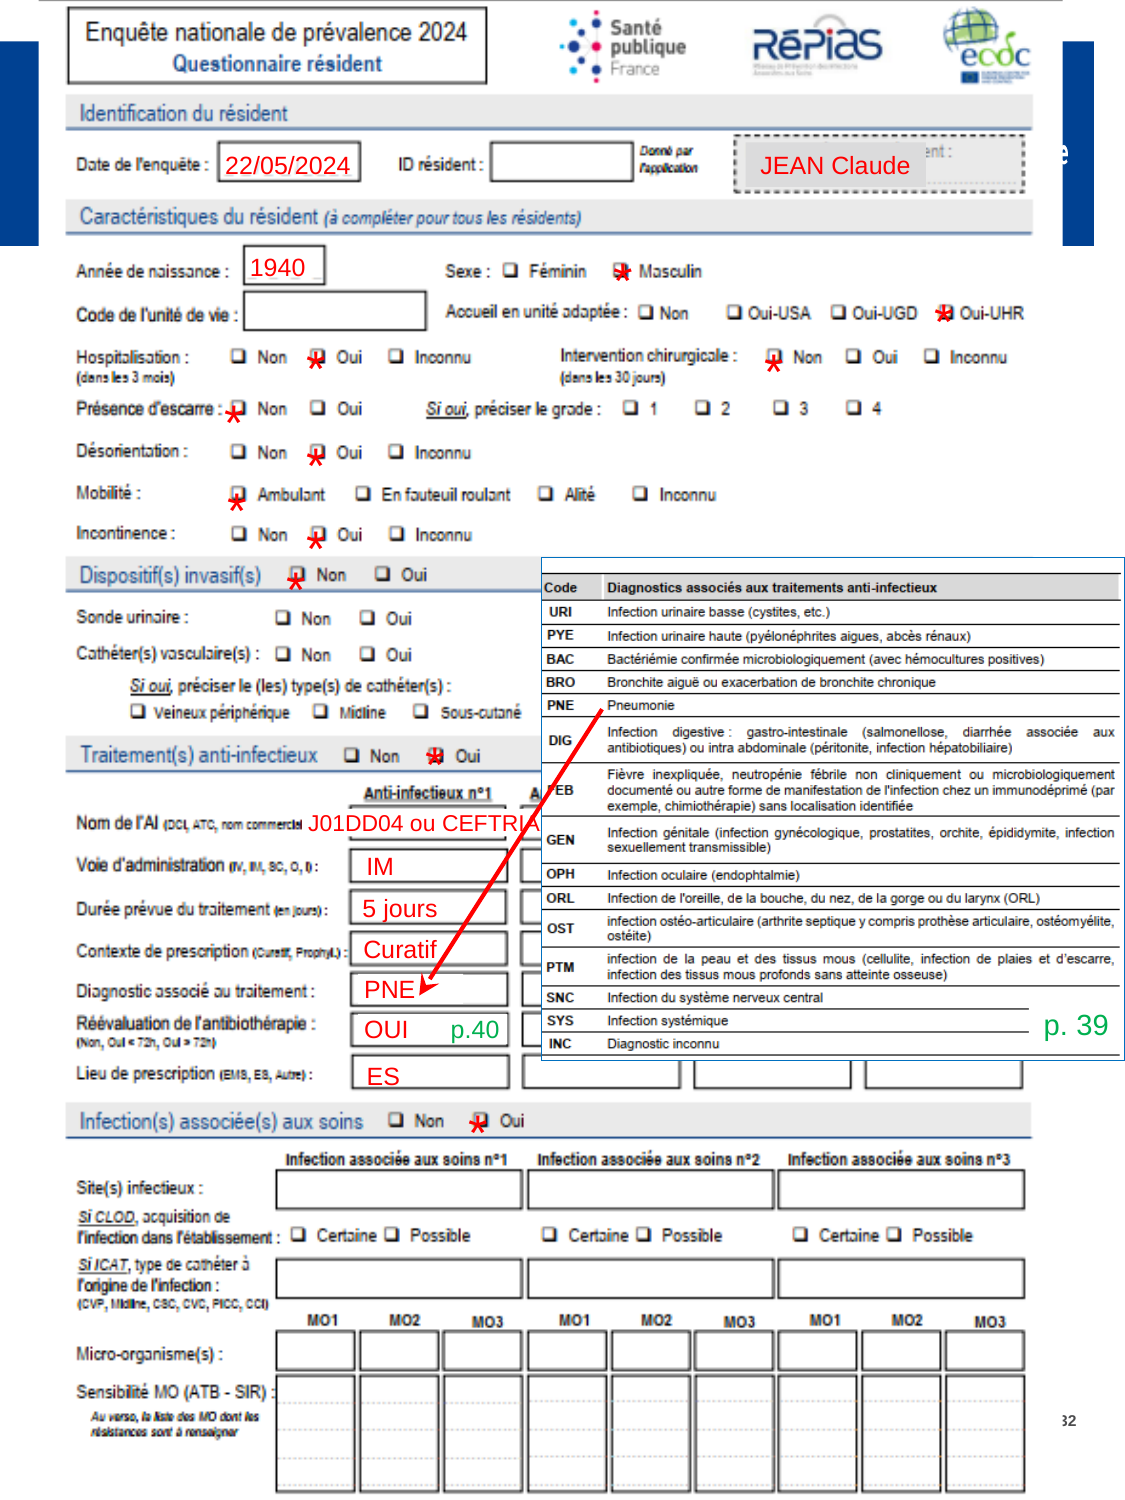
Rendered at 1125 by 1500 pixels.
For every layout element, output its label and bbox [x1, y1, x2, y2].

text_box [418, 708, 603, 996]
picture [38, 0, 1125, 1500]
